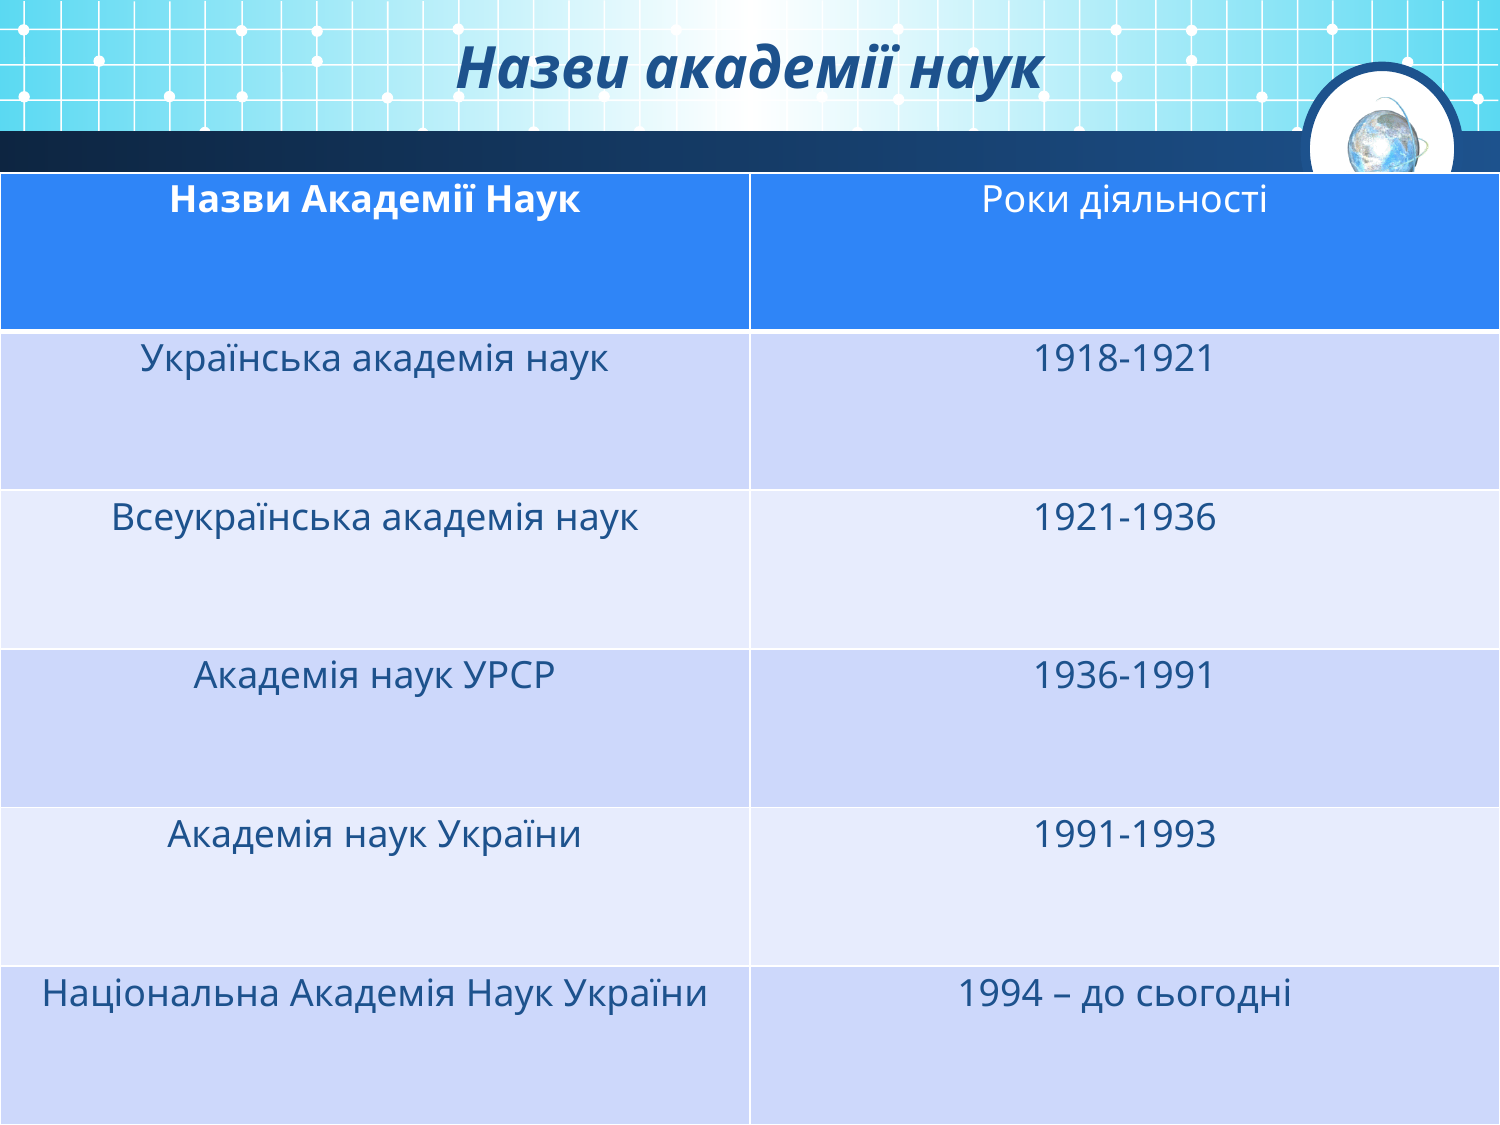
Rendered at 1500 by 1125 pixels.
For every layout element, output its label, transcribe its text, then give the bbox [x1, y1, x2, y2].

table_cell Академія наук УРСР [1, 650, 749, 807]
table_cell 1991-1993 [751, 808, 1499, 965]
table_cell 1921-1936 [751, 491, 1499, 648]
table_cell Національна Академія Наук України [1, 967, 749, 1124]
picture [1310, 130, 1454, 172]
table_cell Академія наук України [1, 808, 749, 965]
table_header Роки діяльності [751, 174, 1499, 329]
table_cell Всеукраїнська академія наук [1, 491, 749, 648]
table_header Назви Академії Наук [1, 174, 749, 329]
title Назви академії наук [0, 0, 1500, 130]
table_cell 1994 – до сьогодні [751, 967, 1499, 1124]
table_cell 1918-1921 [751, 334, 1499, 489]
table_cell 1936-1991 [751, 650, 1499, 807]
table_cell Українська академія наук [1, 334, 749, 489]
